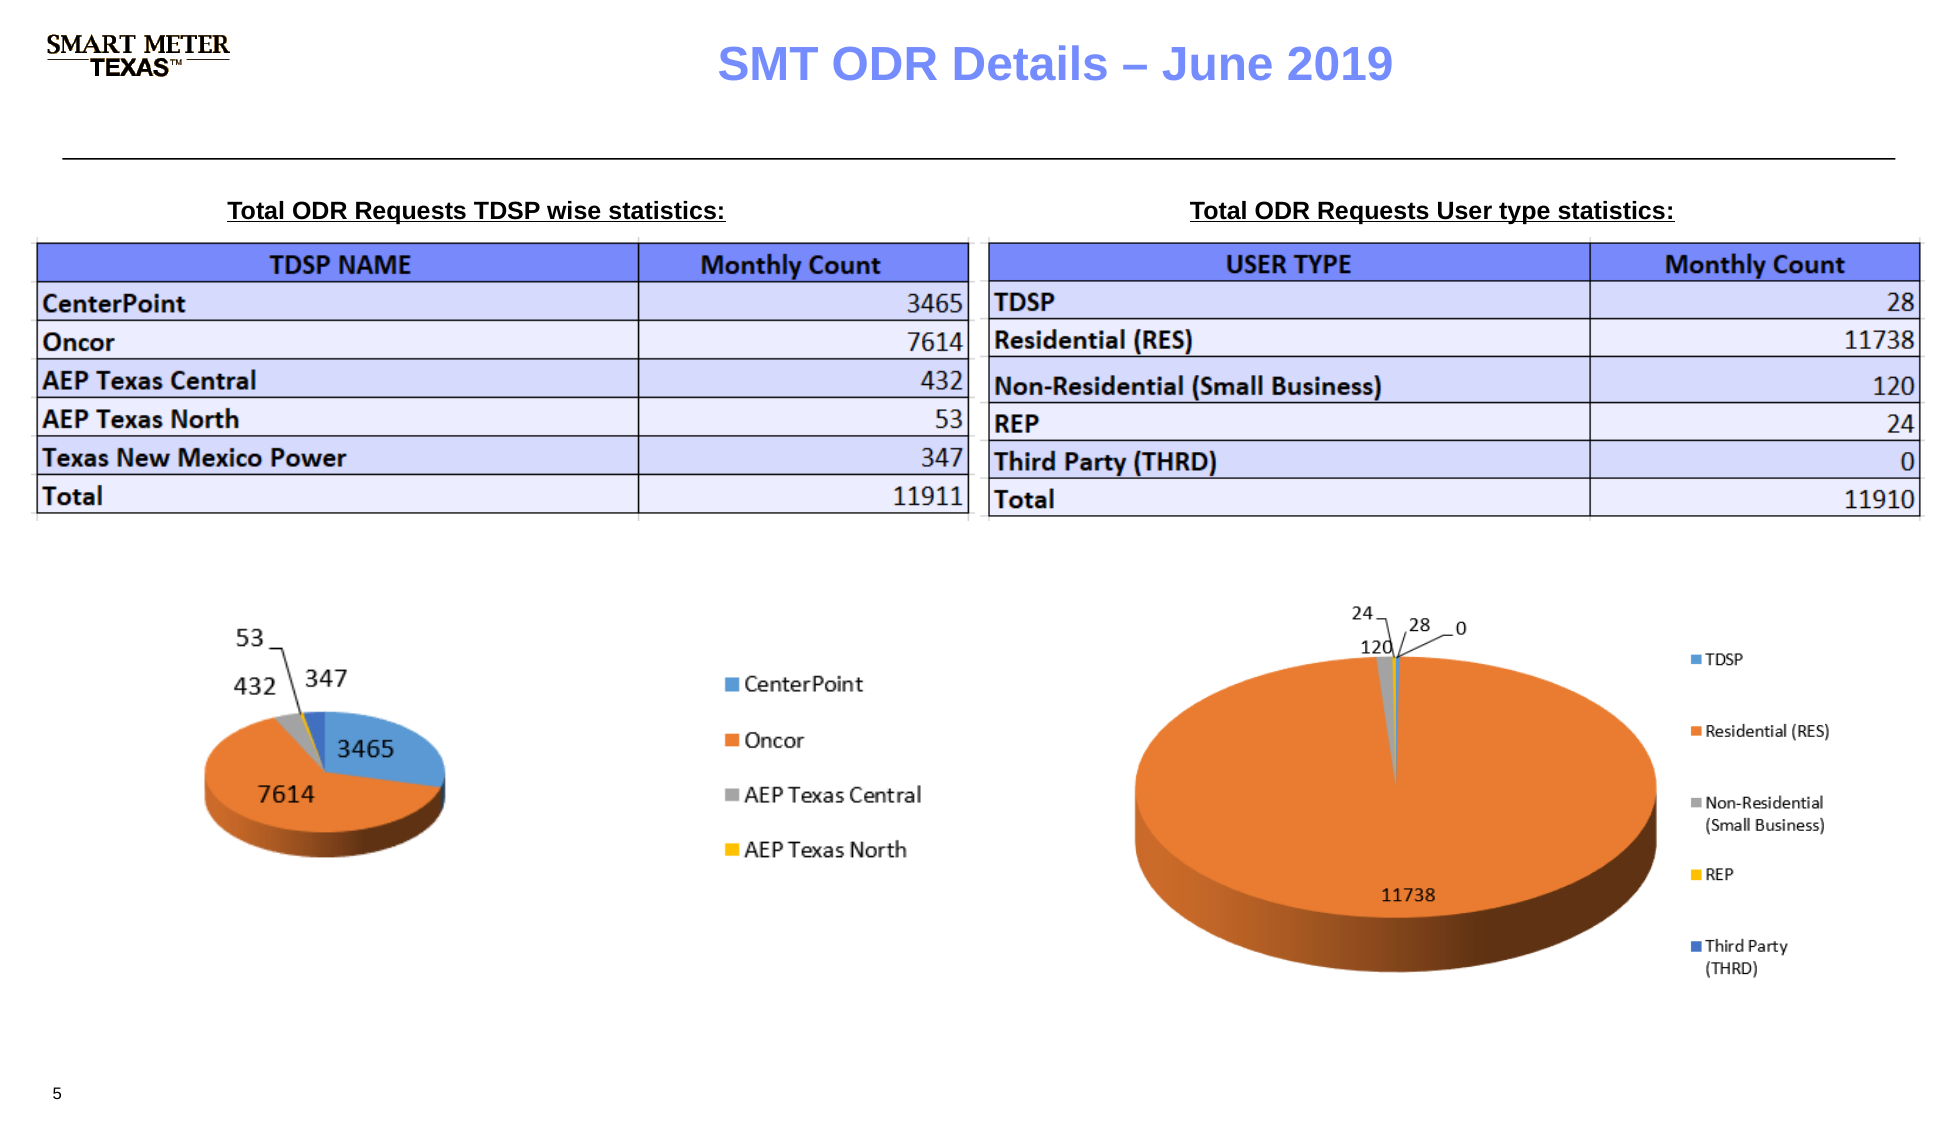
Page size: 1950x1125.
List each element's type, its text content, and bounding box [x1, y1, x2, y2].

picture [49, 587, 963, 965]
picture [980, 237, 1926, 521]
text_box Total ODR Requests TDSP wise statistics: [212, 187, 763, 233]
picture [31, 237, 976, 521]
text_box SMT ODR Details – June 2019 [262, 12, 1850, 113]
picture [33, 24, 238, 84]
text_box Total ODR Requests User type statistics: [1174, 187, 1763, 233]
slide_number 5 [37, 1074, 116, 1106]
picture [1062, 595, 1871, 1001]
